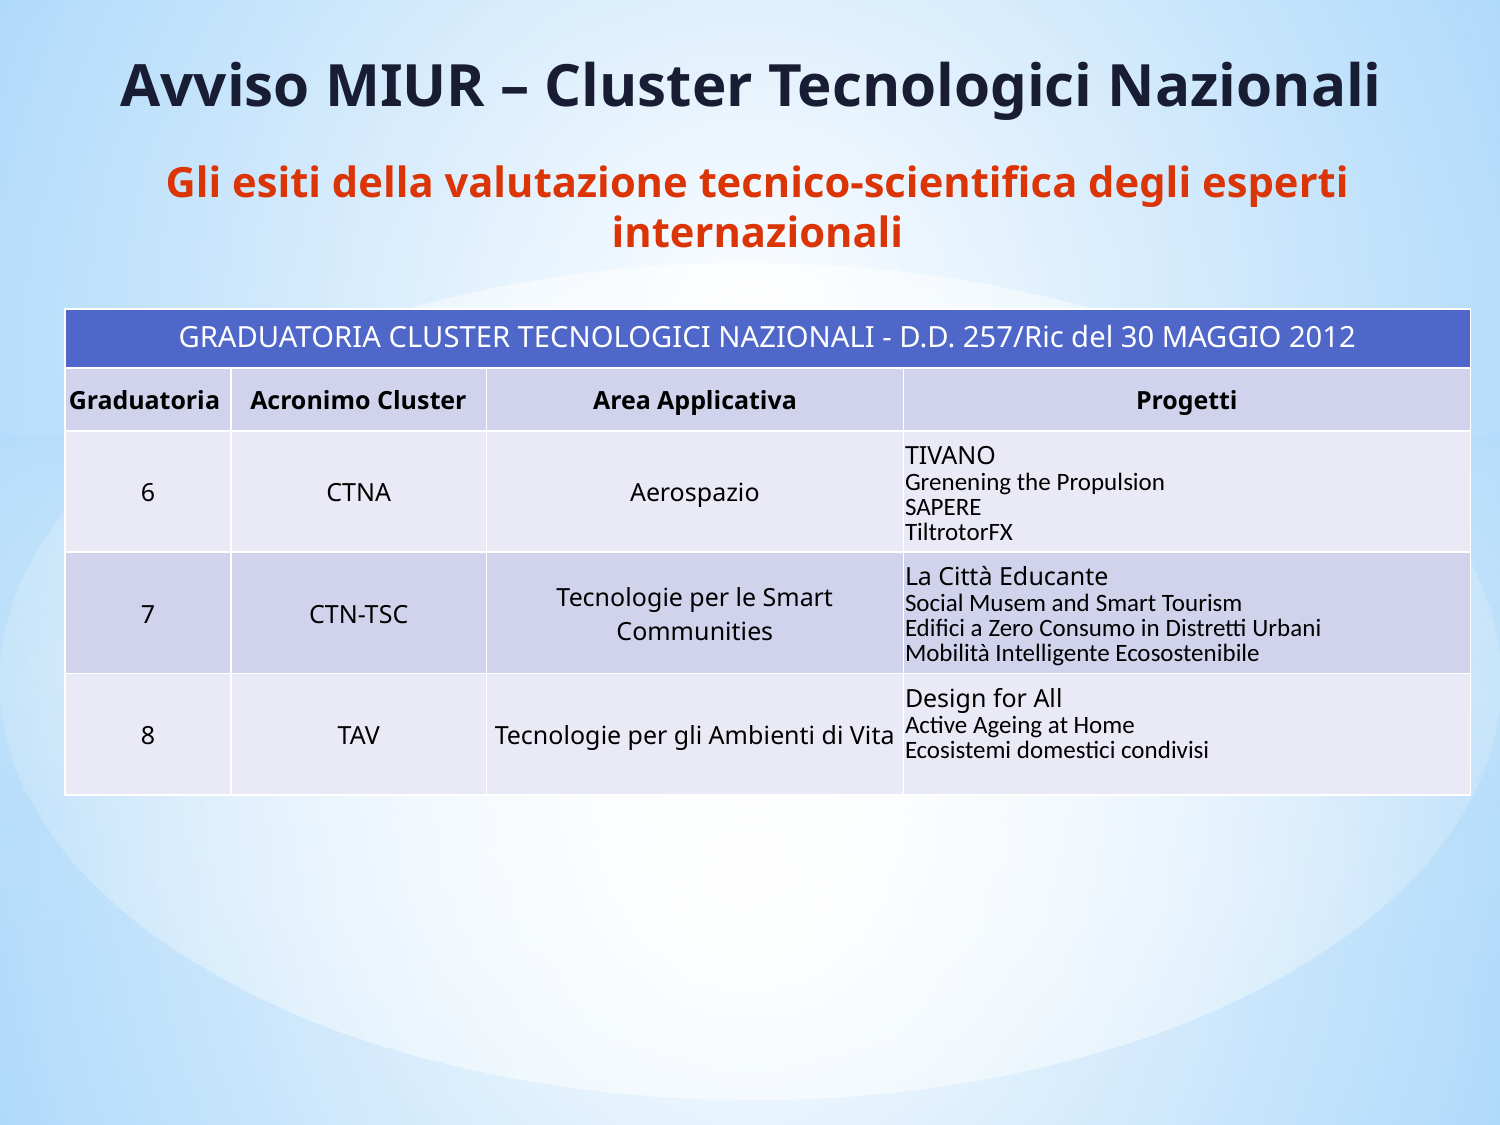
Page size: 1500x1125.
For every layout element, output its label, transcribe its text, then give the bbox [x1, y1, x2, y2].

table_cell Graduatoria [66, 369, 230, 430]
text_box Gli esiti della valutazione tecnico-scientifica degli esperti internazionali [88, 148, 1427, 264]
table_cell CTN-TSC [232, 553, 486, 673]
table_cell CTNA [232, 432, 486, 551]
text_box Avviso MIUR – Cluster Tecnologici Nazionali [76, 31, 1427, 138]
table_cell Tecnologie per le Smart Communities [487, 553, 903, 673]
table_cell 6 [66, 432, 230, 551]
table_cell Aerospazio [487, 432, 903, 551]
table_cell TAV [232, 674, 486, 794]
table_cell Tecnologie per gli Ambienti di Vita [487, 674, 903, 794]
table_cell Acronimo Cluster [232, 369, 486, 430]
table_cell La Città Educante Social Musem and Smart Tourism Edifici a Zero Consumo in Distretti Urbani Mobilità Intelligente Ecosostenibile [904, 553, 1470, 673]
table_cell Design for All Active Ageing at Home Ecosistemi domestici condivisi [904, 674, 1470, 794]
table_cell TIVANO Grenening the Propulsion SAPERE TiltrotorFX [904, 432, 1470, 551]
table_header GRADUATORIA CLUSTER TECNOLOGICI NAZIONALI - D.D. 257/Ric del 30 MAGGIO 2012 [66, 310, 1470, 367]
table_cell 7 [66, 553, 230, 673]
table_cell Area Applicativa [487, 369, 903, 430]
table_cell 8 [66, 674, 230, 794]
table_cell Progetti [904, 369, 1470, 430]
